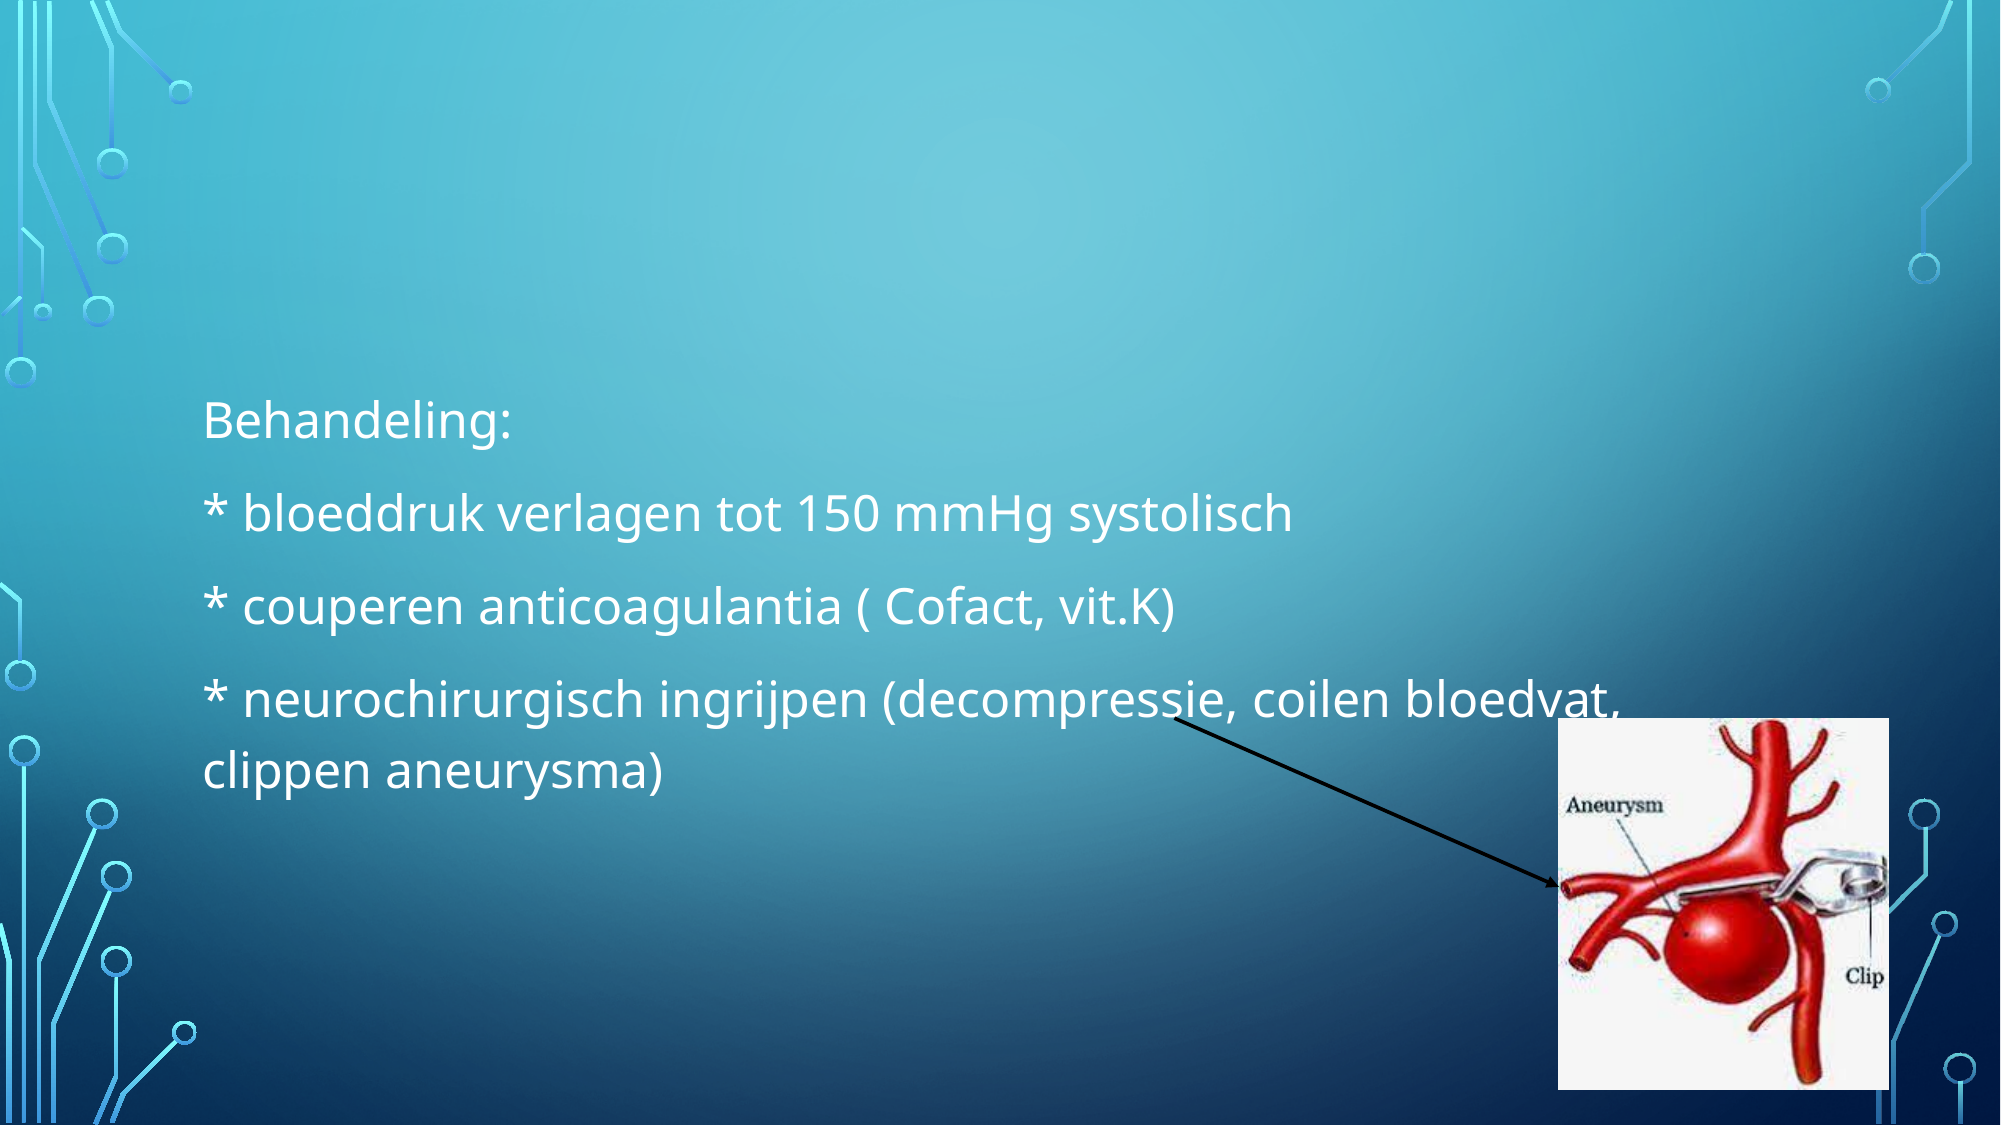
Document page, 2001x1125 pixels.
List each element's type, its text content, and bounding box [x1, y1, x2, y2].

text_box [1174, 717, 1560, 888]
picture [1558, 717, 1889, 1091]
list Behandeling: * bloeddruk verlagen tot 150 mmHg systolisch * couperen anticoagulantia ( Cofact, vit.K) * neurochirurgisch ingrijpen (decompressie, coilen bloedvat, clippen aneurysma) [187, 369, 1813, 950]
